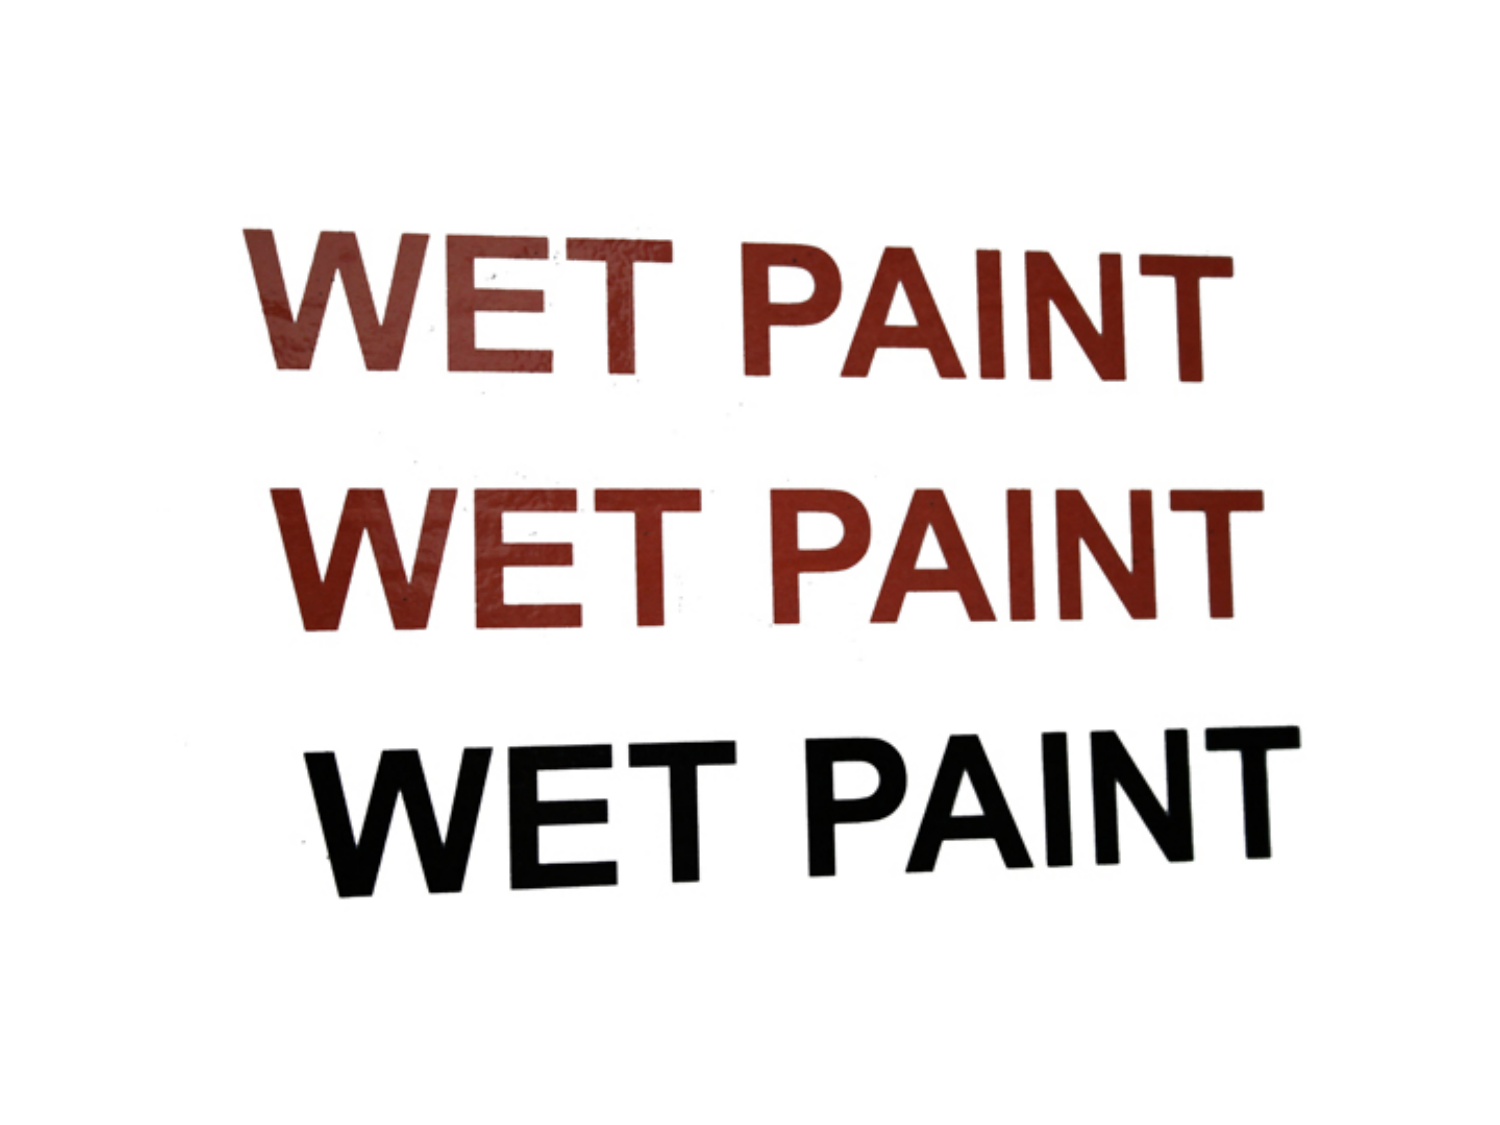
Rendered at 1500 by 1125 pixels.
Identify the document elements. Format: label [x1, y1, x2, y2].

picture [156, 213, 1344, 912]
